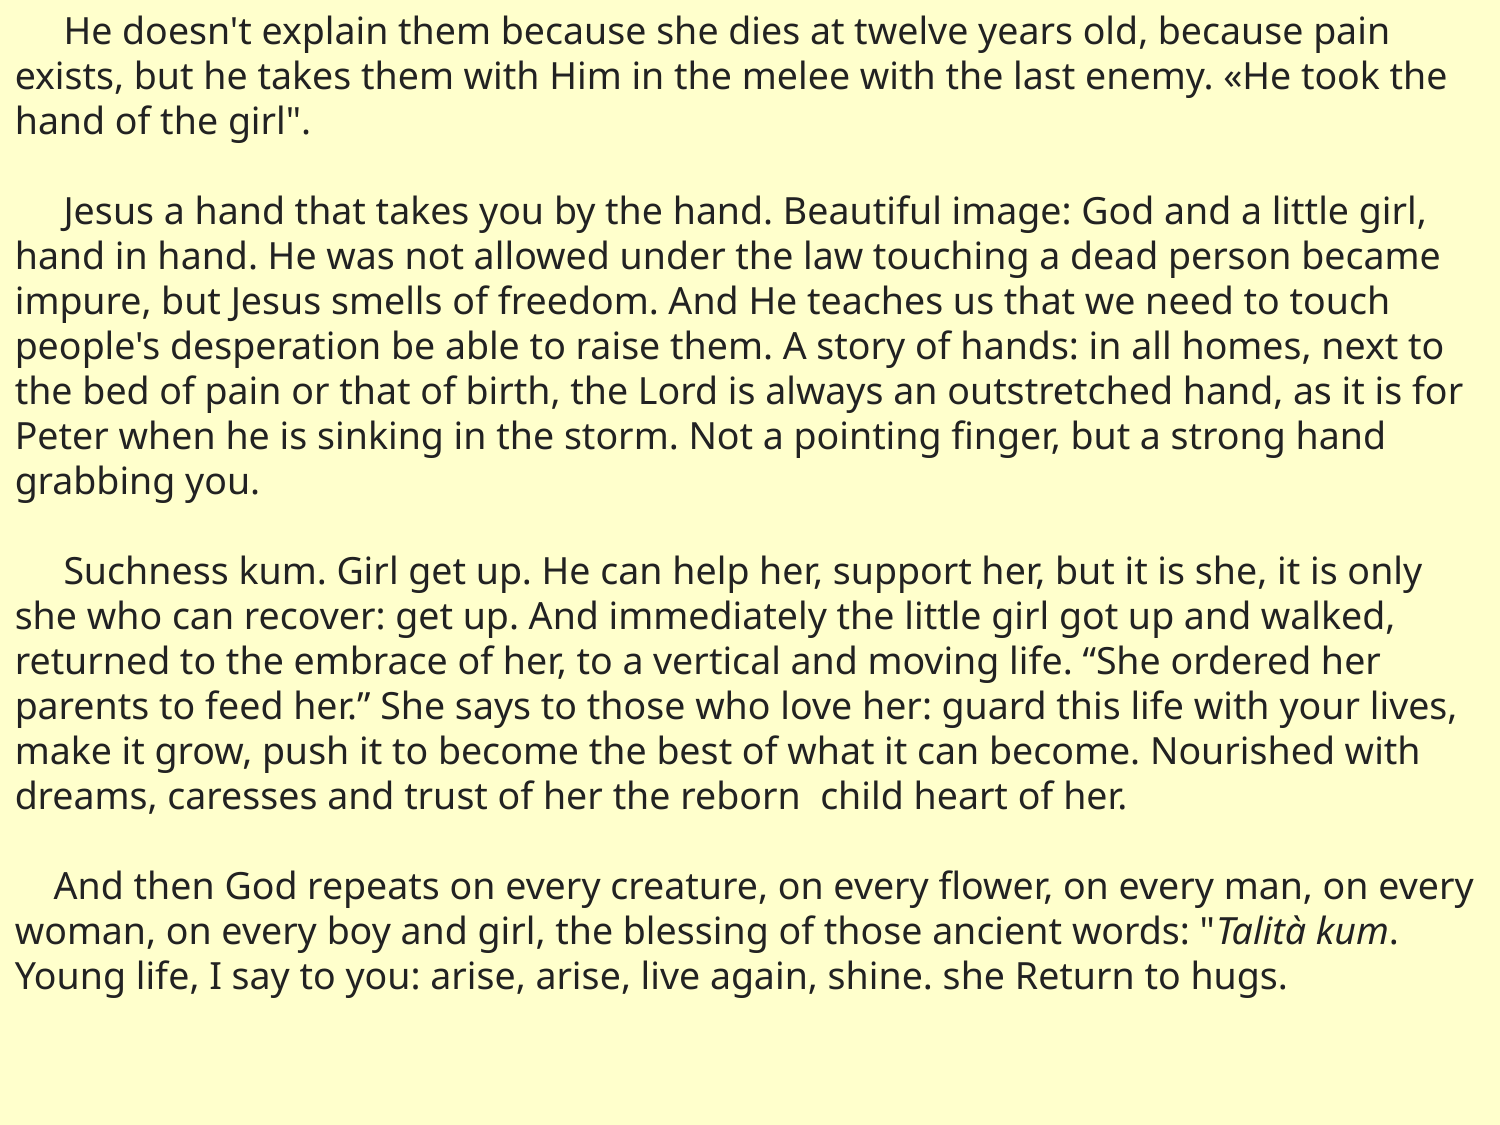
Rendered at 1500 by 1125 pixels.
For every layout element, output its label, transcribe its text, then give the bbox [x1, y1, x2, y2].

text_box He doesn't explain them because she dies at twelve years old, because pain exists, but he takes them with Him in the melee with the last enemy. «He took the hand of the girl". Jesus a hand that takes you by the hand. Beautiful image: God and a little girl, hand in hand. He was not allowed under the law touching a dead person became impure, but Jesus smells of freedom. And He teaches us that we need to touch people's desperation be able to raise them. A story of hands: in all homes, next to the bed of pain or that of birth, the Lord is always an outstretched hand, as it is for Peter when he is sinking in the storm. Not a pointing finger, but a strong hand grabbing you. Suchness kum. Girl get up. He can help her, support her, but it is she, it is only she who can recover: get up. And immediately the little girl got up and walked, returned to the embrace of her, to a vertical and moving life. “She ordered her parents to feed her.” She says to those who love her: guard this life with your lives, make it grow, push it to become the best of what it can become. Nourished with dreams, caresses and trust of her the reborn child heart of her. And then God repeats on every creature, on every flower, on every man, on every woman, on every boy and girl, the blessing of those ancient words: "Talità kum. Young life, I say to you: arise, arise, live again, shine. she Return to hugs. [0, 0, 1500, 1005]
